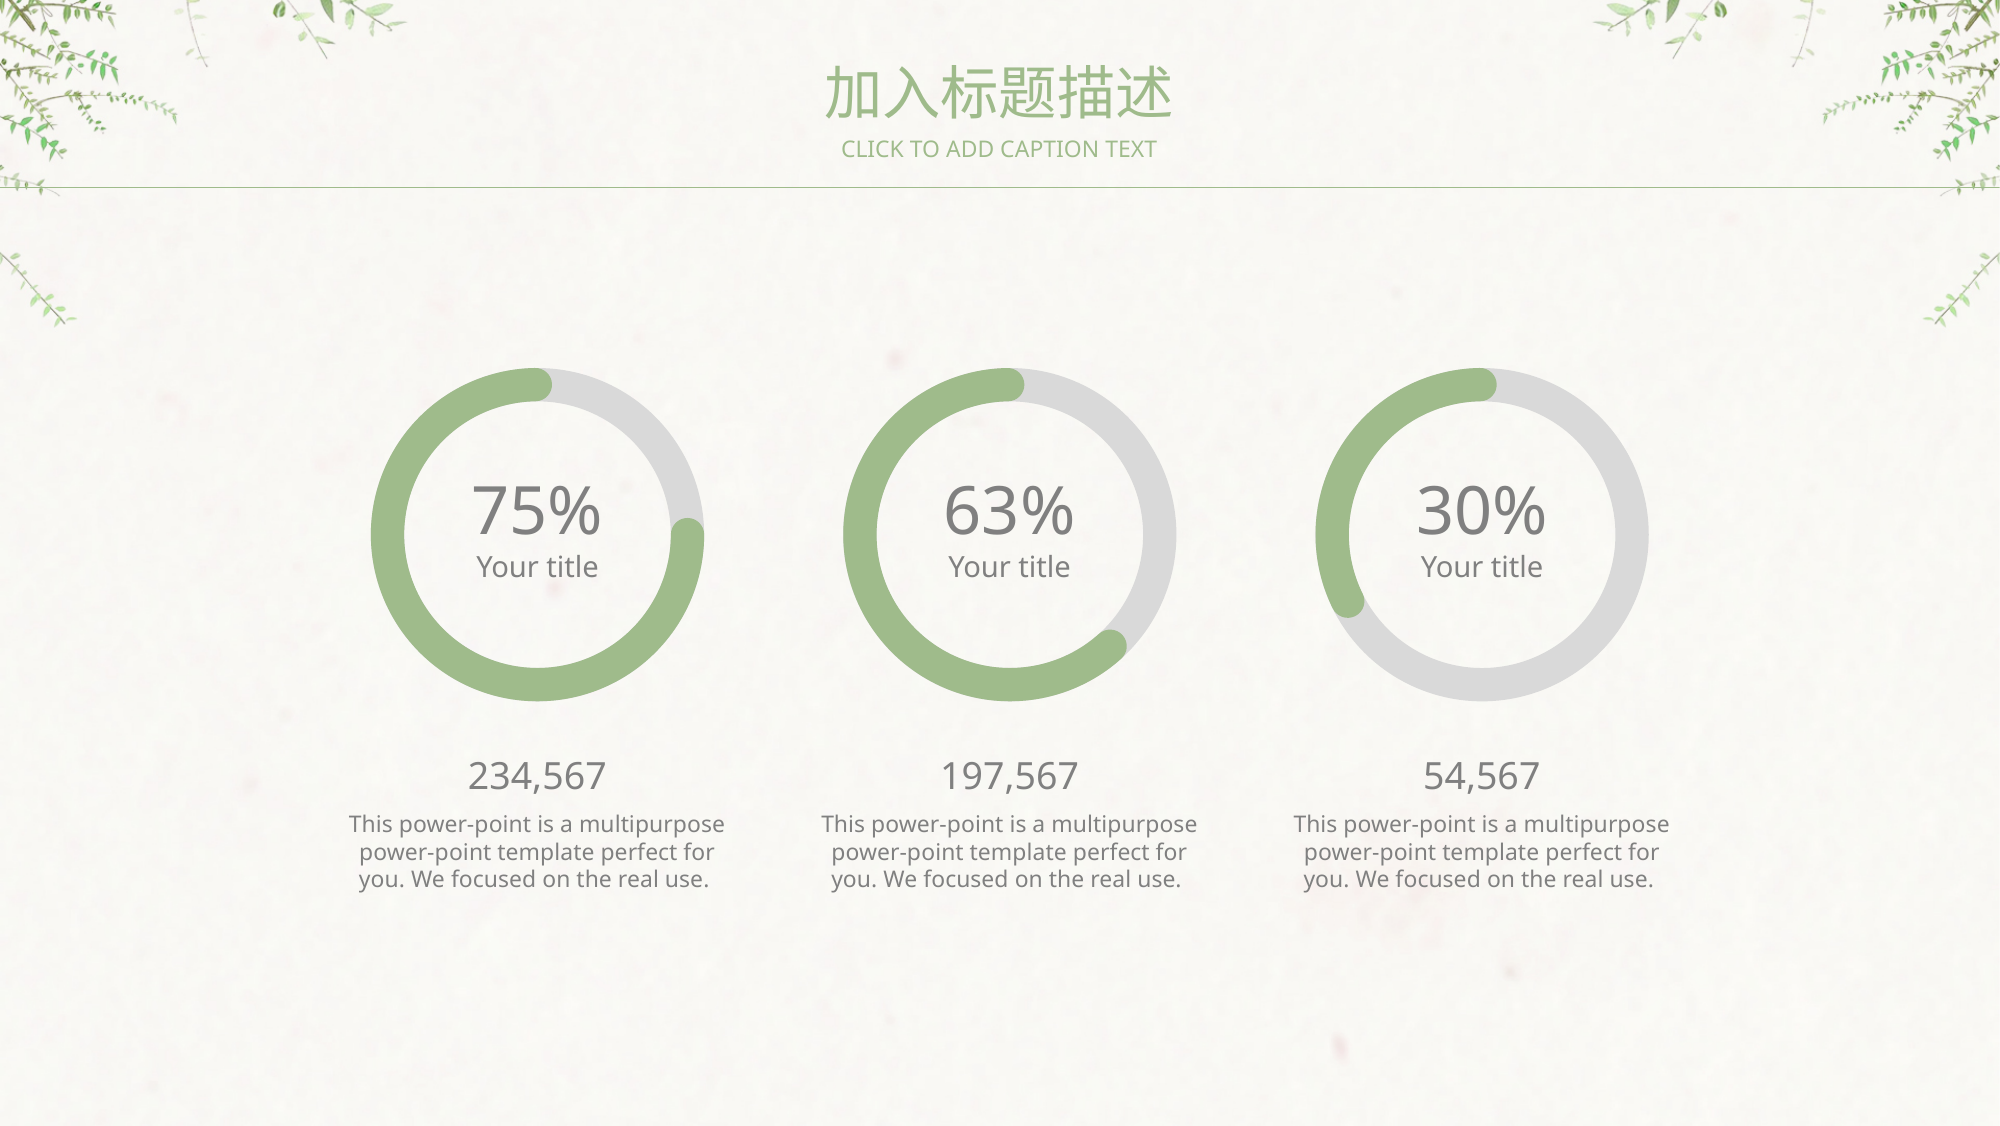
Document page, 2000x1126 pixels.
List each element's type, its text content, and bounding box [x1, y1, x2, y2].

text_box [1330, 382, 1635, 687]
text_box 63% Your title [900, 460, 1119, 591]
text_box [857, 382, 1162, 687]
text_box 197,567 This power-point is a multipurpose power-point template perfect for you. We focused on the real use. [799, 745, 1221, 900]
text_box [1331, 383, 1482, 602]
text_box 54,567 This power-point is a multipurpose power-point template perfect for you. We focused on the real use. [1271, 745, 1693, 900]
picture [0, 0, 2000, 55]
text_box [387, 384, 688, 685]
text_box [0, 55, 2000, 188]
text_box 30% Your title [1373, 460, 1592, 591]
text_box [859, 383, 1111, 686]
text_box 234,567 This power-point is a multipurpose power-point template perfect for you. We focused on the real use. [326, 745, 749, 900]
picture [0, 188, 2000, 1126]
